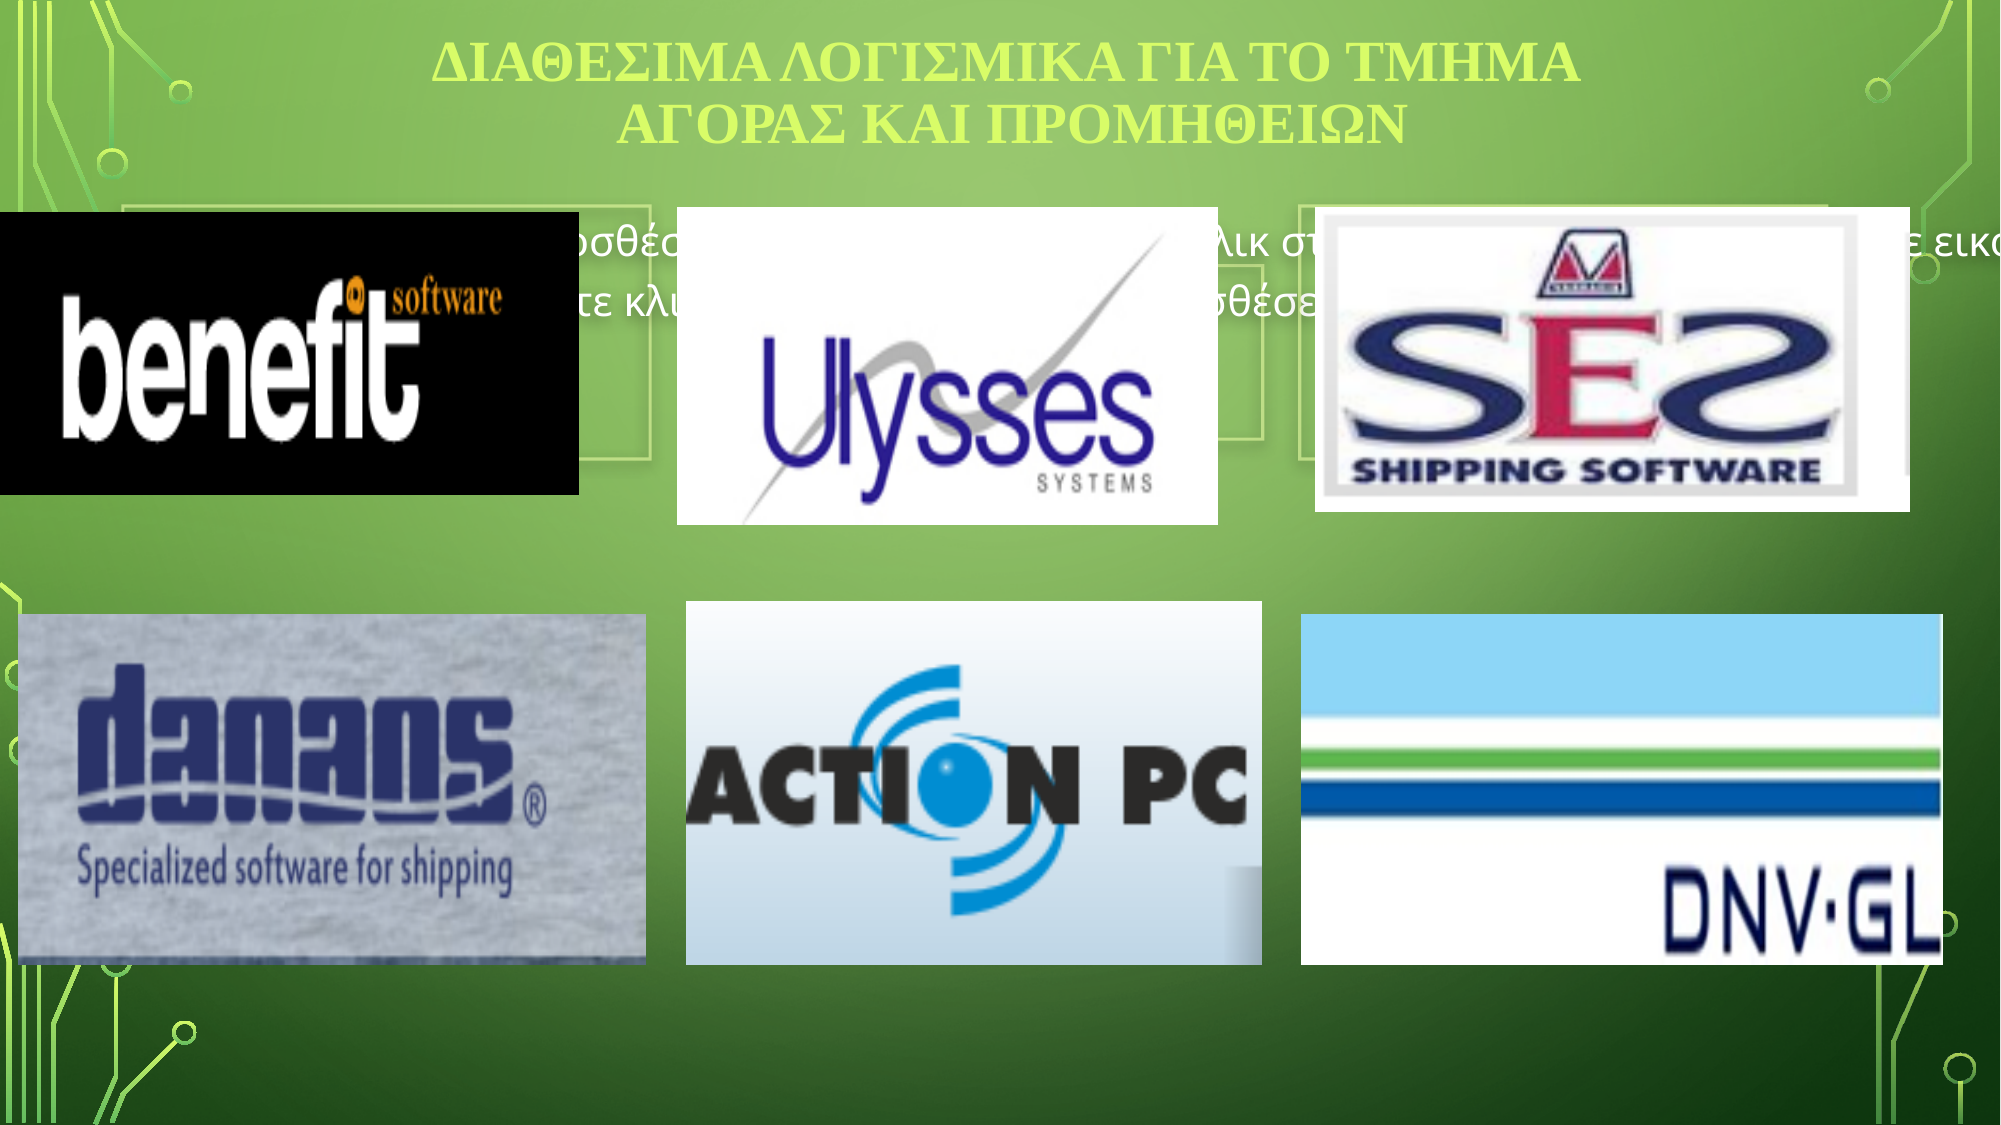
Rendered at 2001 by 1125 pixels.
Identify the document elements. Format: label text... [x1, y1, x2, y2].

picture [1300, 207, 1910, 512]
title ΔΙΑΘΕΣΙΜΑ ΛΟΓΙΣΜΙΚΑ ΓΙΑ ΤΟ ΤΜΗΜΑ ΑΓΟΡΑΣ ΚΑΙ ΠΡΟΜΗΘΕΙΩΝ [284, 17, 1740, 170]
picture [18, 614, 646, 965]
picture [1300, 614, 1944, 965]
picture [0, 207, 649, 496]
picture [686, 601, 1262, 965]
picture [676, 207, 1262, 525]
